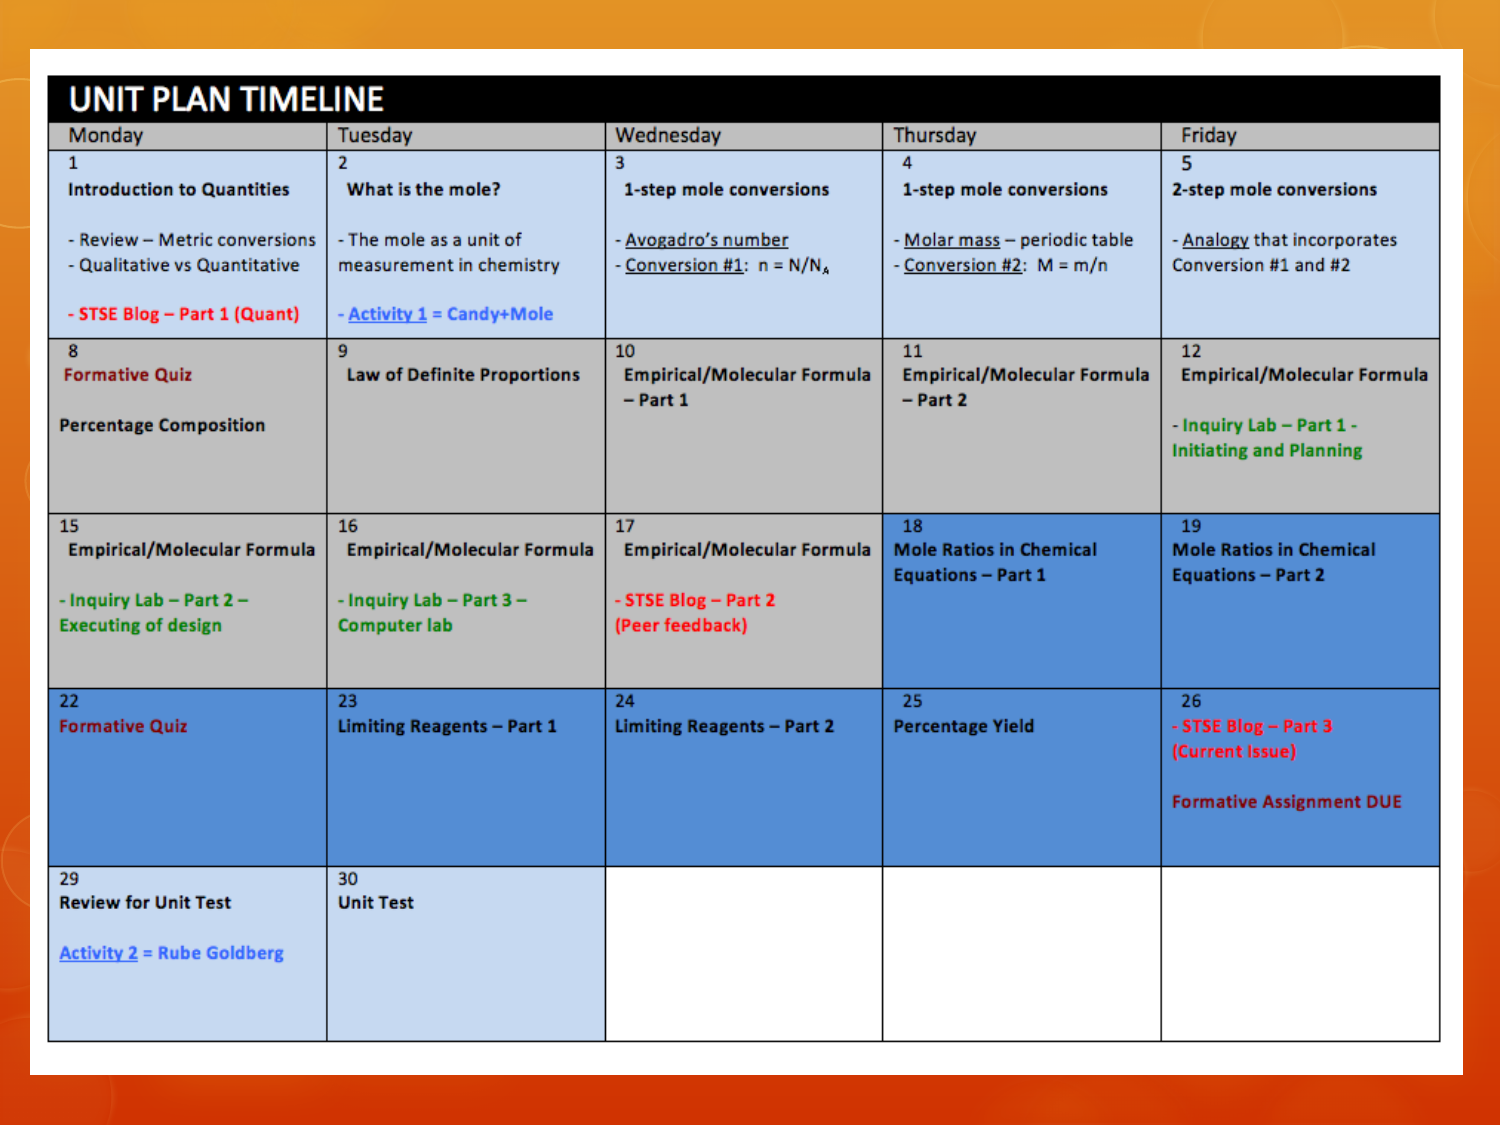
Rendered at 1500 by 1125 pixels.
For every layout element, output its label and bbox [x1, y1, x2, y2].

picture [29, 49, 1463, 1076]
